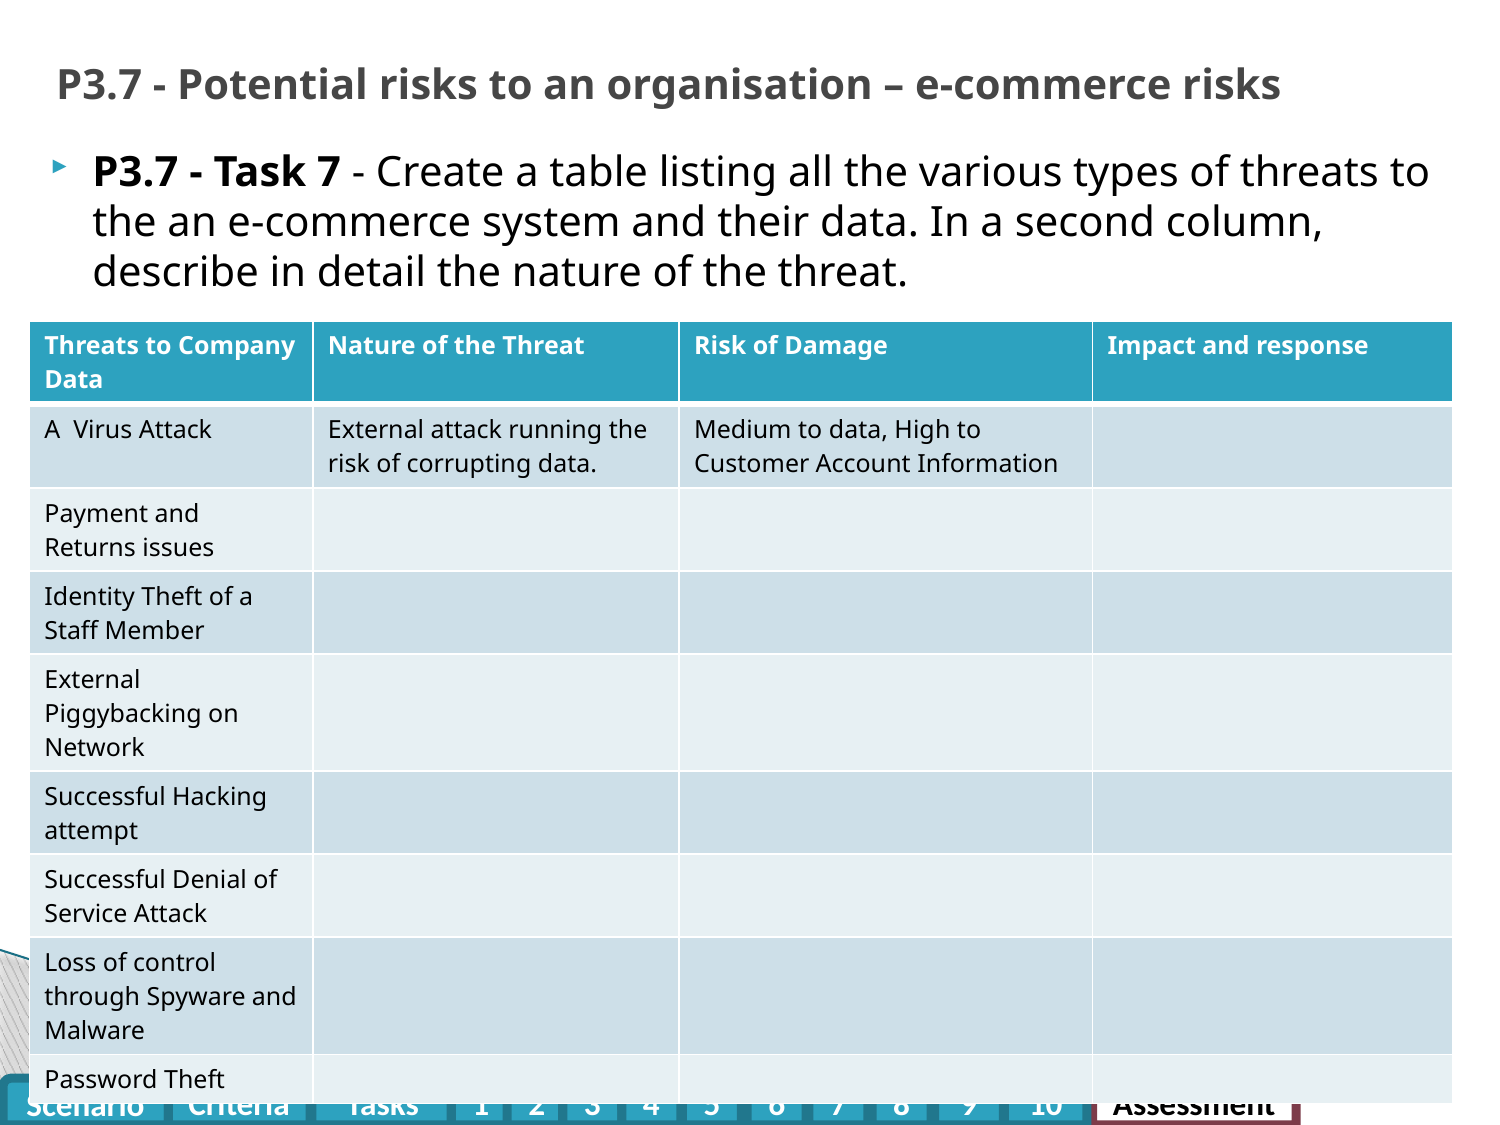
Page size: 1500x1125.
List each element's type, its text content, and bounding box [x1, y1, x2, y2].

table_cell [1093, 407, 1452, 487]
table_cell [680, 1055, 1092, 1103]
table_cell Password Theft [30, 1055, 312, 1103]
table_cell [314, 938, 678, 1054]
table_cell [1093, 938, 1452, 1054]
table_cell [314, 772, 678, 853]
table_cell [314, 855, 678, 936]
table_header Impact and response [1093, 322, 1452, 401]
table_cell [680, 489, 1092, 570]
table_cell Medium to data, High to Customer Account Information [680, 407, 1092, 487]
table_cell [680, 772, 1092, 853]
table_cell External Piggybacking on Network [30, 655, 312, 770]
table_cell Identity Theft of a Staff Member [30, 572, 312, 653]
table_cell [1093, 855, 1452, 936]
list P3.7 - Task 7 - Create a table listing all the various types of threats to the an e-commerce system and their data. In a second column, describe in detail the nature of the threat. [17, 137, 1459, 347]
table_cell [680, 655, 1092, 770]
table_cell Payment and Returns issues [30, 489, 312, 570]
table_cell [314, 655, 678, 770]
table_cell [314, 572, 678, 653]
table_cell Successful Hacking attempt [30, 772, 312, 853]
table_header Threats to Company Data [30, 322, 312, 401]
table_cell A Virus Attack [30, 407, 312, 487]
table_cell [1093, 772, 1452, 853]
table_cell [1093, 572, 1452, 653]
table_header Risk of Damage [680, 322, 1092, 401]
table_cell [1093, 489, 1452, 570]
table_cell [1093, 1055, 1452, 1103]
title P3.7 - Potential risks to an organisation – e-commerce risks [41, 23, 1459, 137]
table_cell [314, 489, 678, 570]
table_header Nature of the Threat [314, 322, 678, 401]
table_cell [314, 1055, 678, 1103]
table_cell [680, 855, 1092, 936]
table_cell External attack running the risk of corrupting data. [314, 407, 678, 487]
table_cell Loss of control through Spyware and Malware [30, 938, 312, 1054]
table_cell [1093, 655, 1452, 770]
table_cell [680, 938, 1092, 1054]
table_cell [680, 572, 1092, 653]
table_cell Successful Denial of Service Attack [30, 855, 312, 936]
